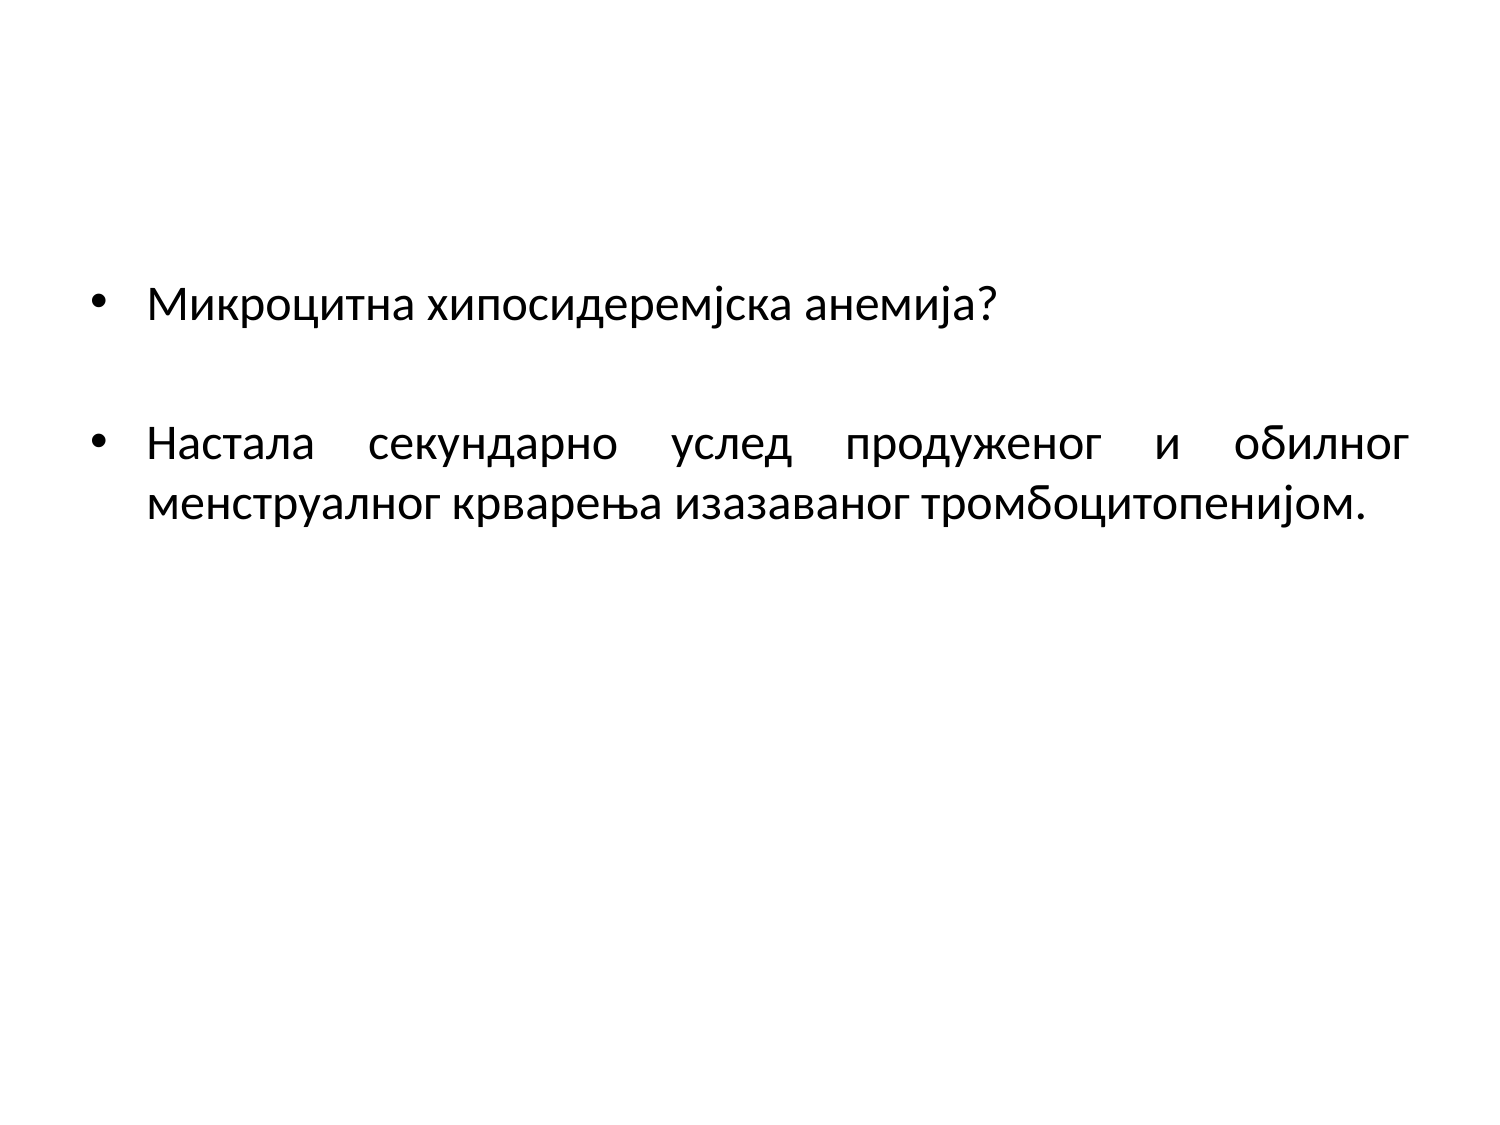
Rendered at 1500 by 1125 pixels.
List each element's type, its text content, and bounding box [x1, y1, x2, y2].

list Микроцитна хипосидеремјска анемија? Настала секундарно услед продуженог и обилног менструалног крварења изазаваног тромбоцитопенијом. [75, 262, 1425, 1005]
